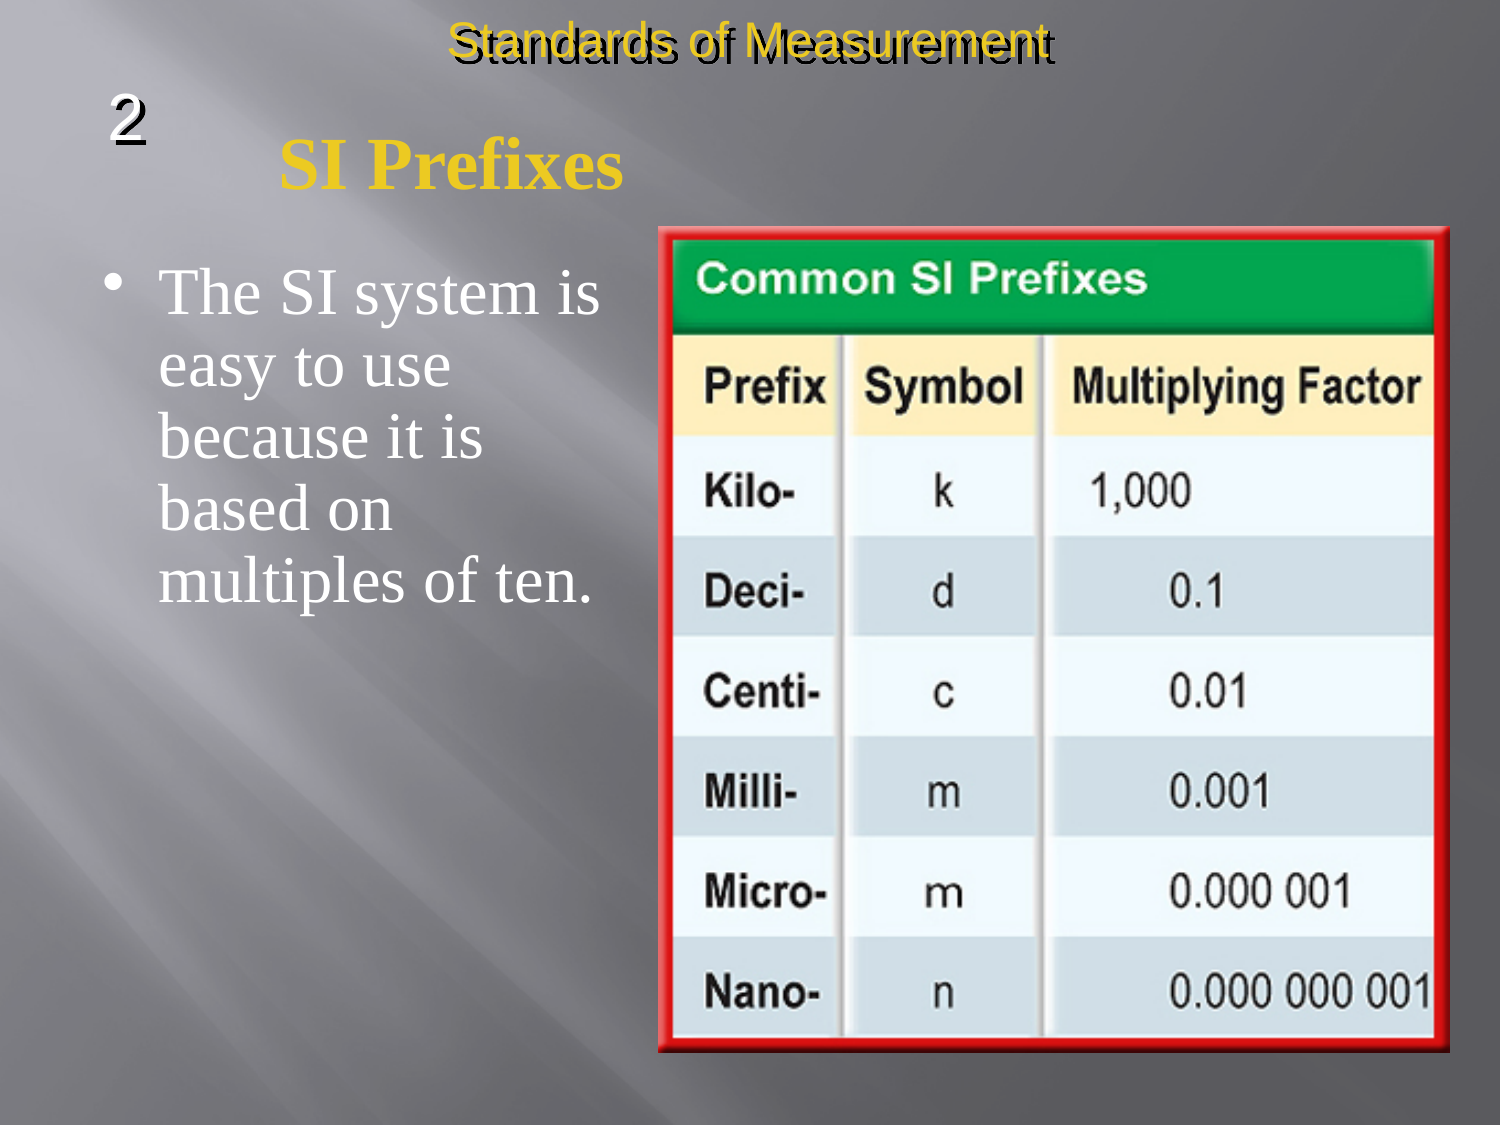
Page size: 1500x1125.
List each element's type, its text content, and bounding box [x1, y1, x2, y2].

text_box 2 [93, 66, 160, 162]
text_box SI Prefixes [263, 117, 659, 214]
text_box The SI system is easy to use because it is based on multiples of ten. [87, 249, 657, 625]
text_box Standards of Measurement [431, 0, 1065, 75]
picture [657, 225, 1451, 1053]
